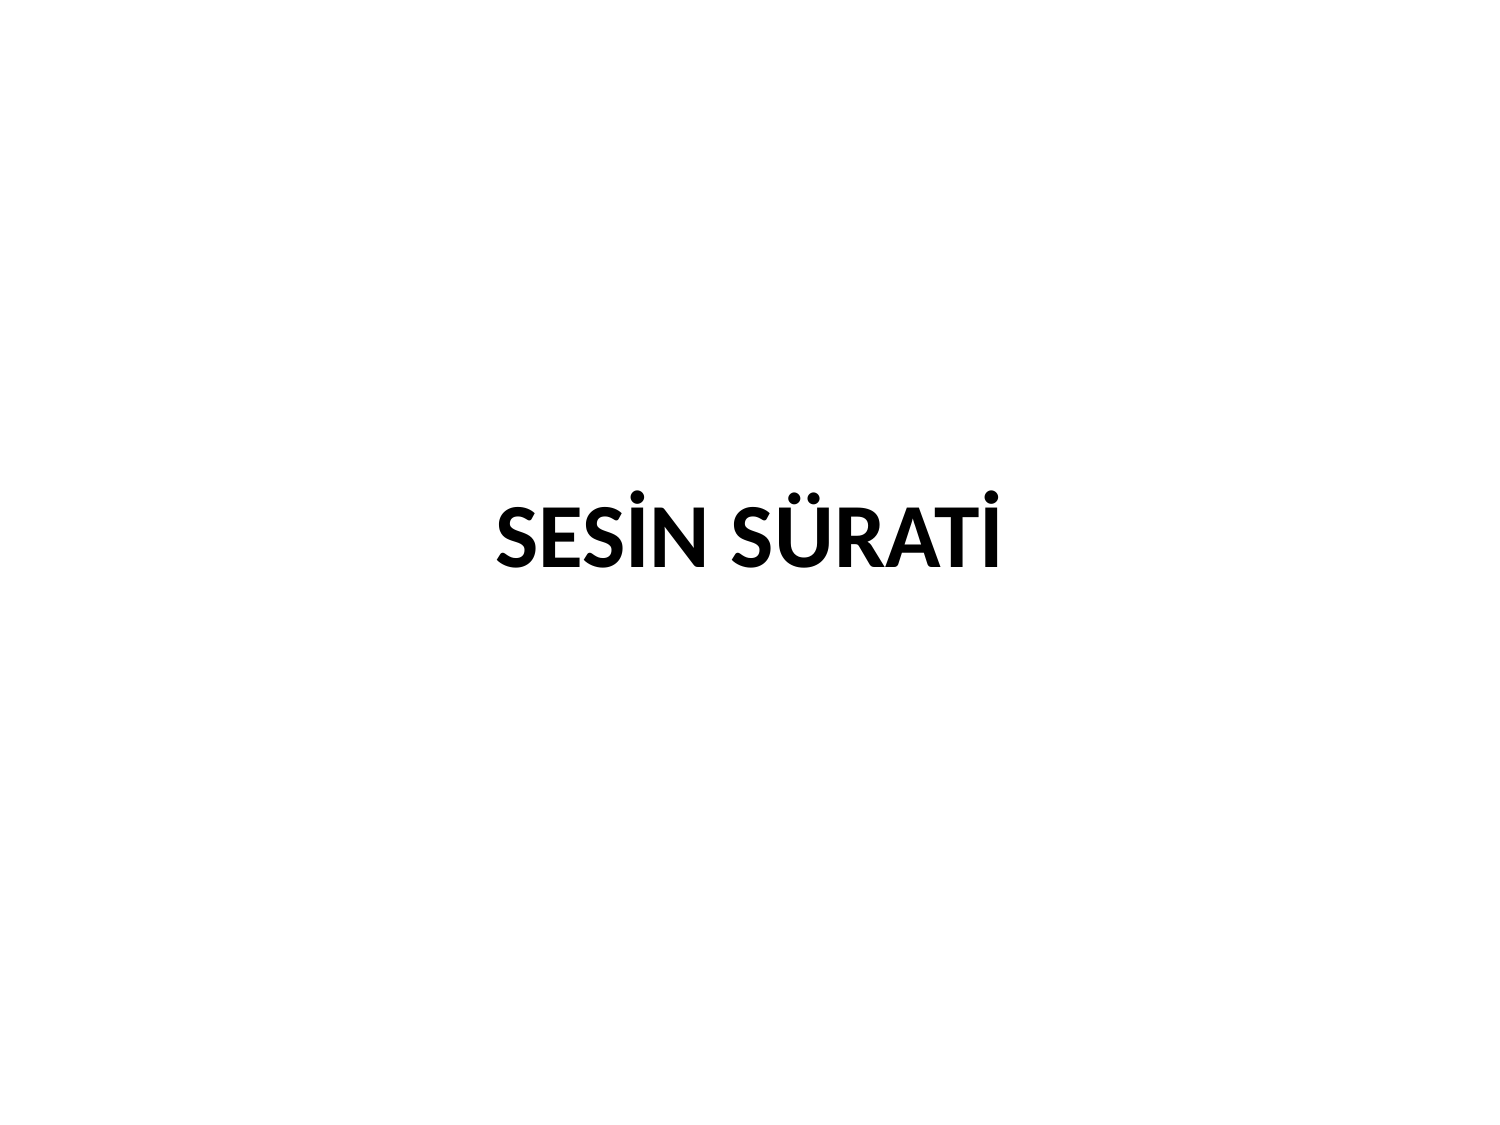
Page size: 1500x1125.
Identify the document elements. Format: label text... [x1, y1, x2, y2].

text_box SESİN SÜRATİ [480, 467, 1020, 593]
